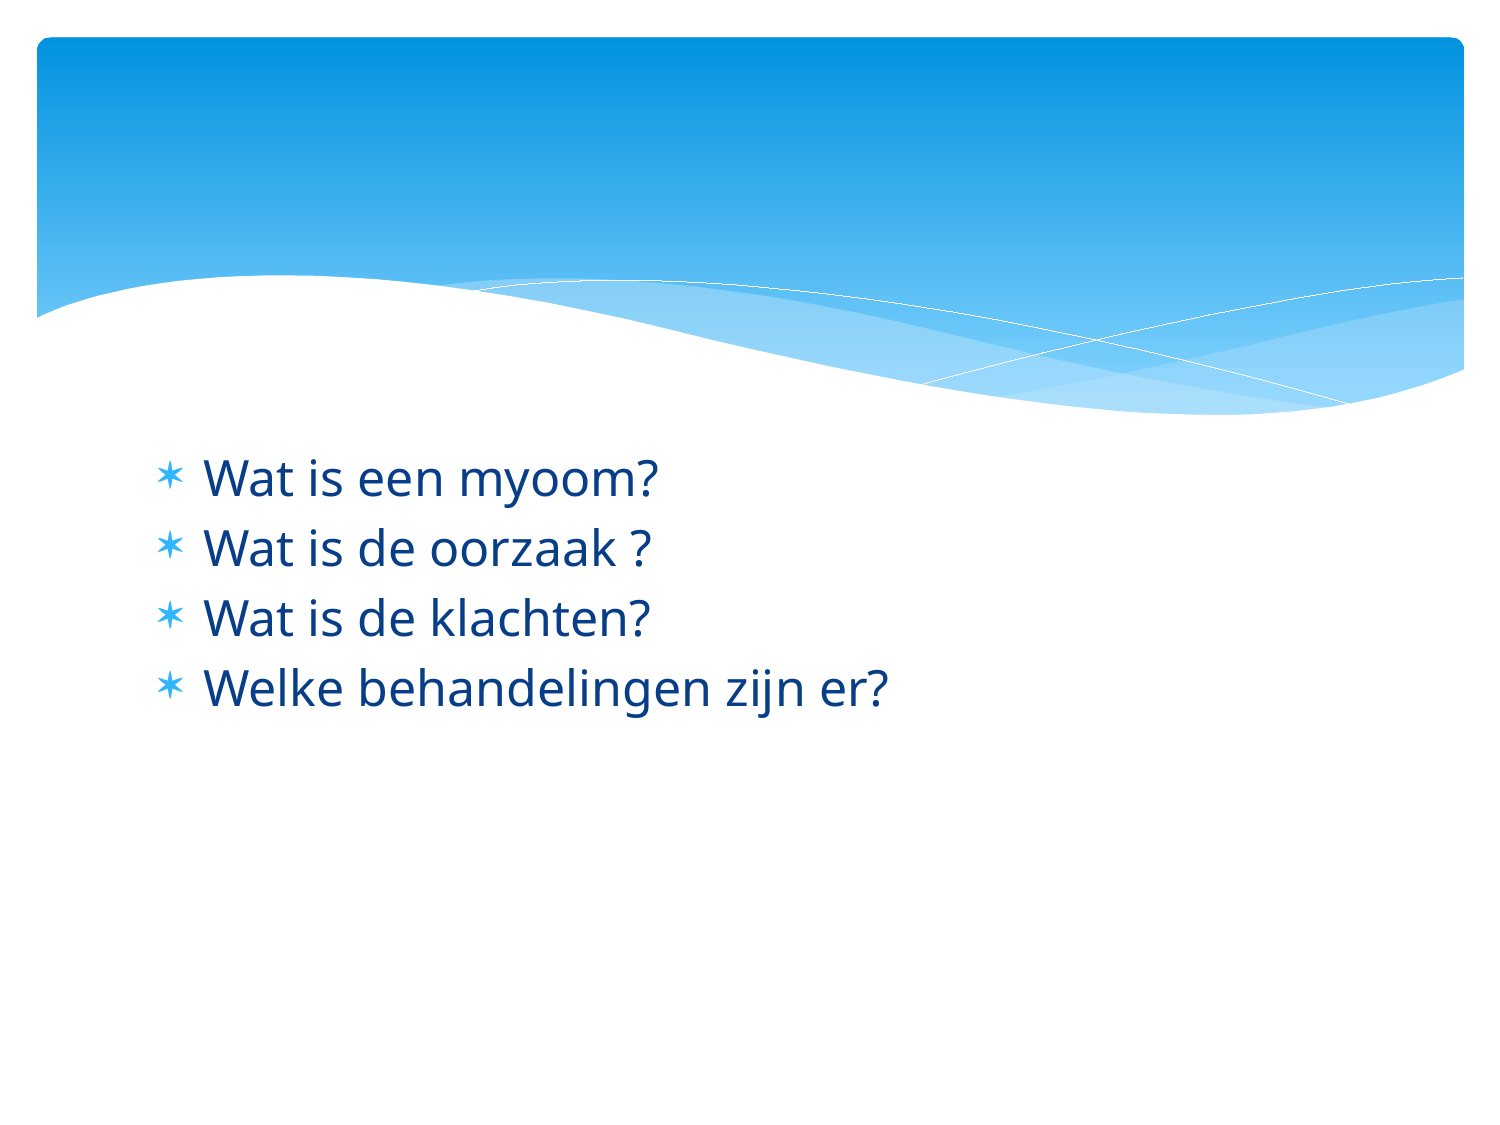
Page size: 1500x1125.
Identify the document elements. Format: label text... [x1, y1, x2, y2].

list Wat is een myoom? Wat is de oorzaak ? Wat is de klachten? Welke behandelingen zijn er? [143, 438, 1359, 1005]
